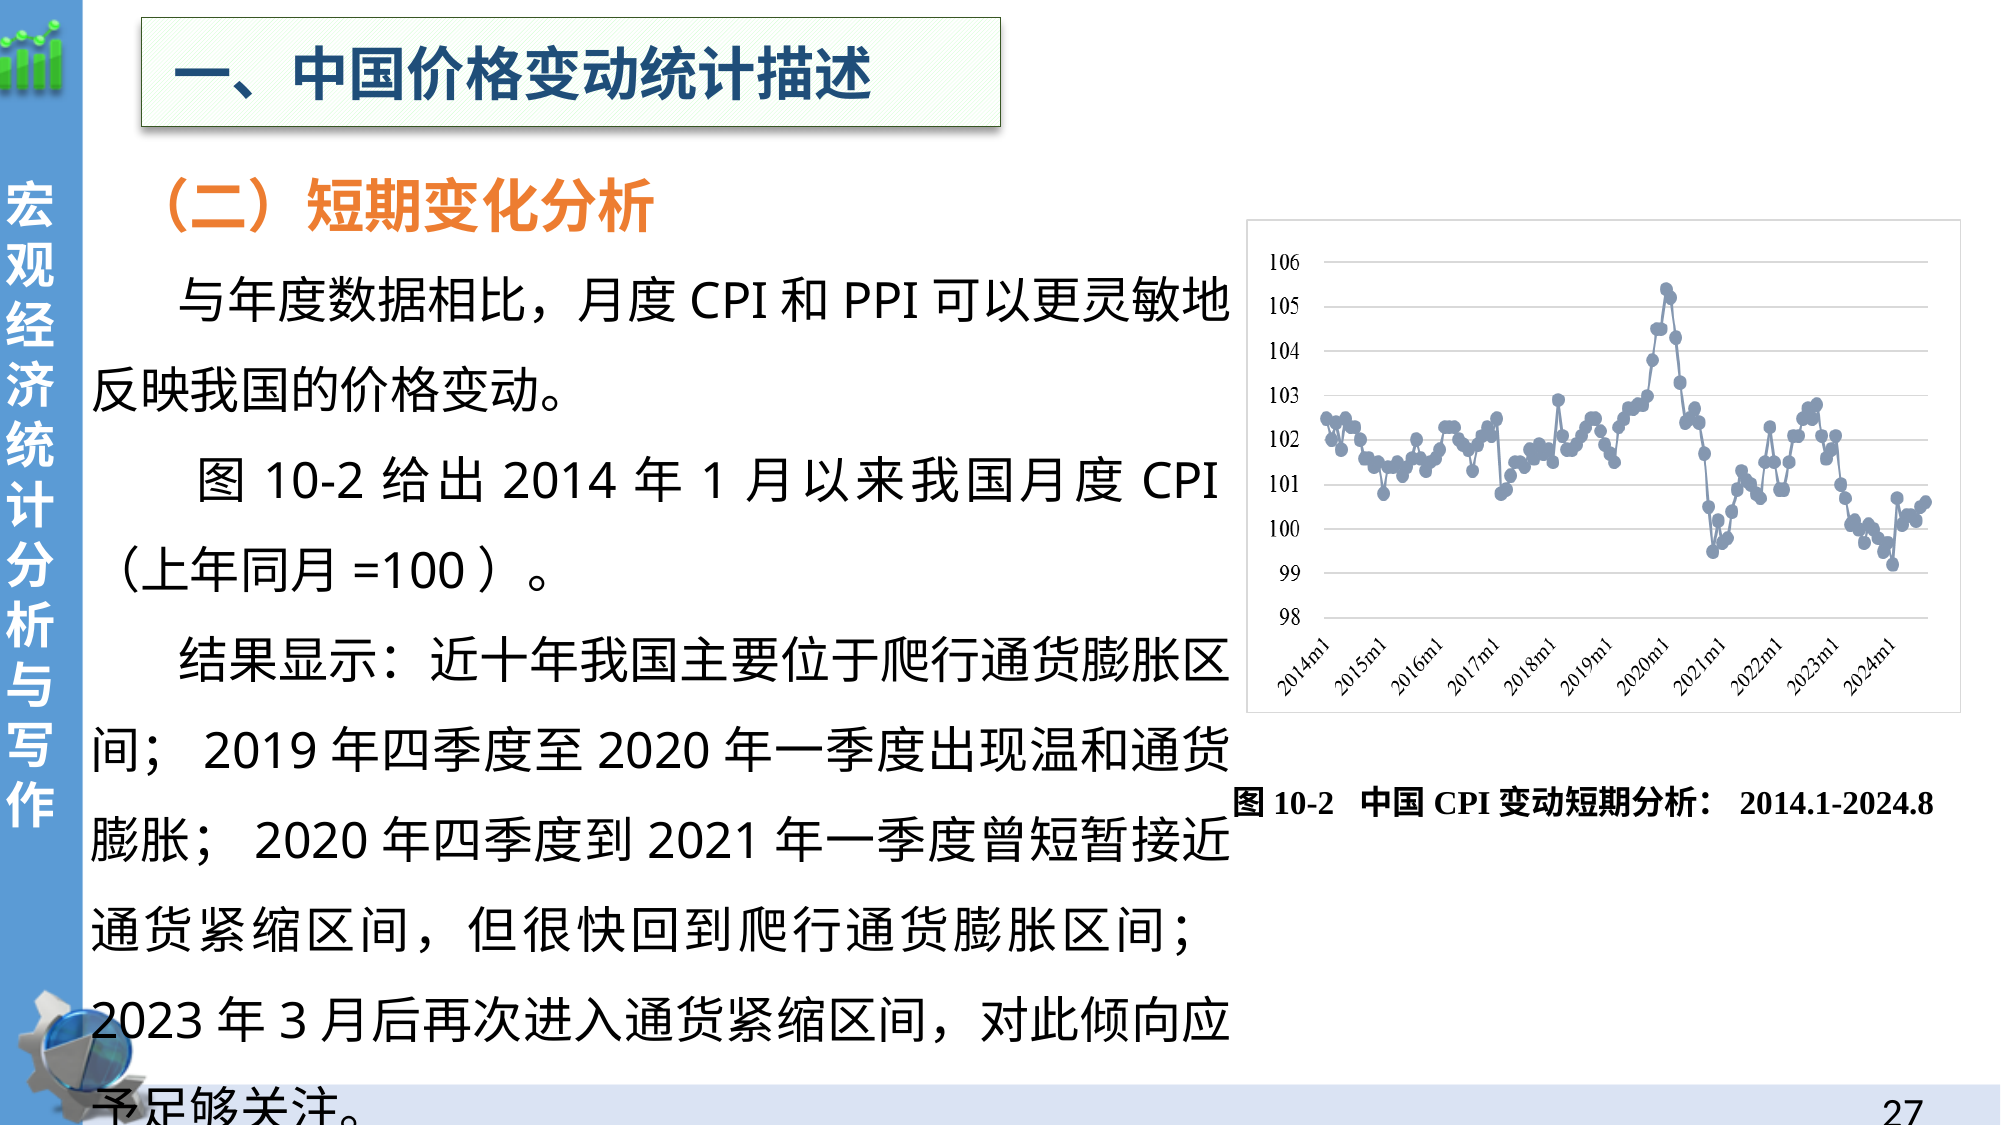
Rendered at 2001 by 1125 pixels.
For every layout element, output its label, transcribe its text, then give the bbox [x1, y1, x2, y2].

text_box [179, 238, 1843, 1025]
text_box 图10-2 中国CPI变动短期分析：2014.1-2024.8 [1166, 773, 2000, 829]
text_box [1786, 1085, 1940, 1125]
text_box （二）短期变化分析 与年度数据相比，月度CPI和PPI可以更灵敏地反映我国的价格变动。 图10-2给出2014年1月以来我国月度CPI（上年同月=100）。 结果显示：近十年我国主要位于爬行通货膨胀区间；2019年四季度至2020年一季度出现温和通货膨胀；2020年四季度到2021年一季度曾短暂接近通货紧缩区间，但很快回到爬行通货膨胀区间；2023年3月后再次进入通货紧缩区间，对此倾向应予足够关注。 [75, 126, 1247, 920]
picture [0, 0, 2001, 1125]
text_box 一、中国价格变动统计描述 [141, 17, 1000, 127]
